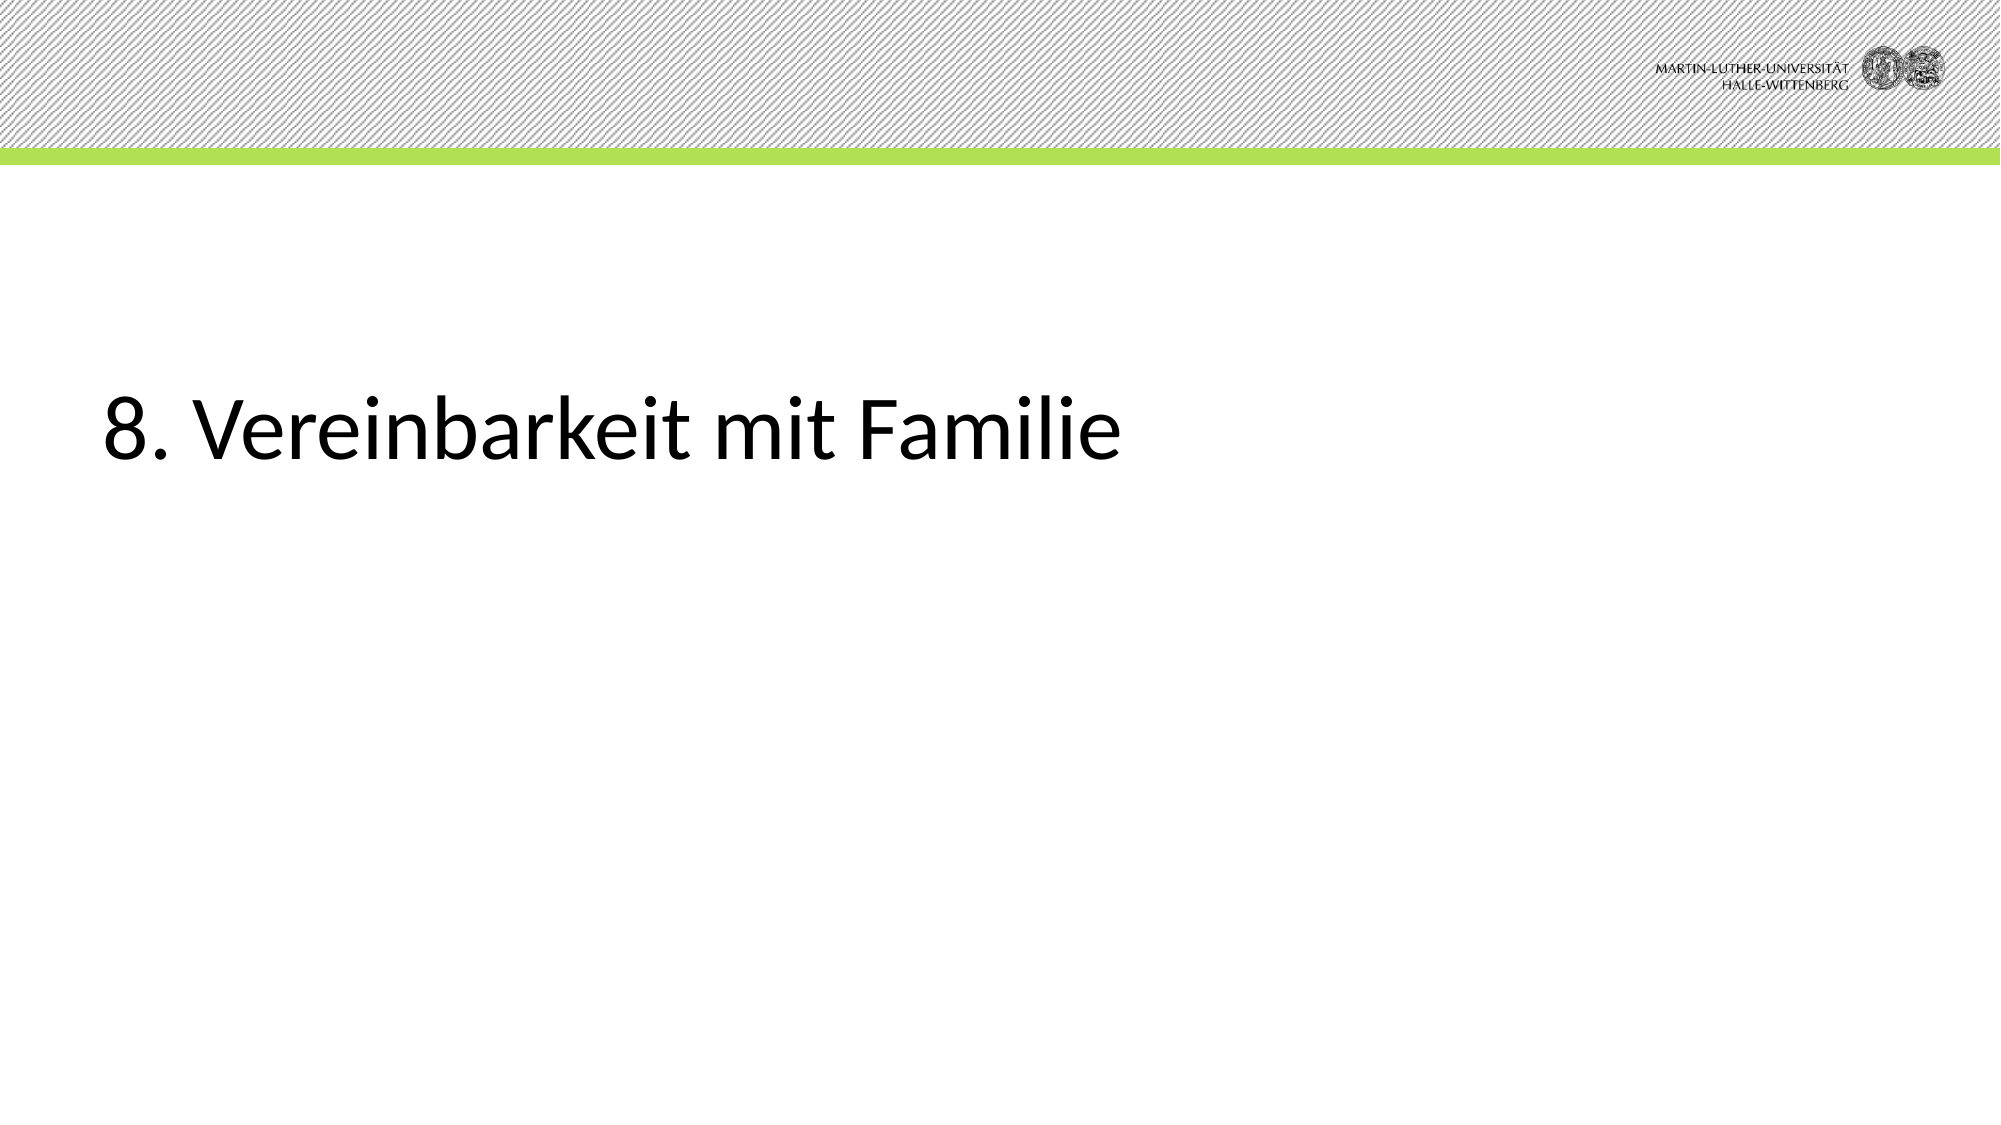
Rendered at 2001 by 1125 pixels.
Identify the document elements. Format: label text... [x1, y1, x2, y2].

title 8. Vereinbarkeit mit Familie [102, 244, 1876, 615]
picture [0, 0, 2000, 148]
